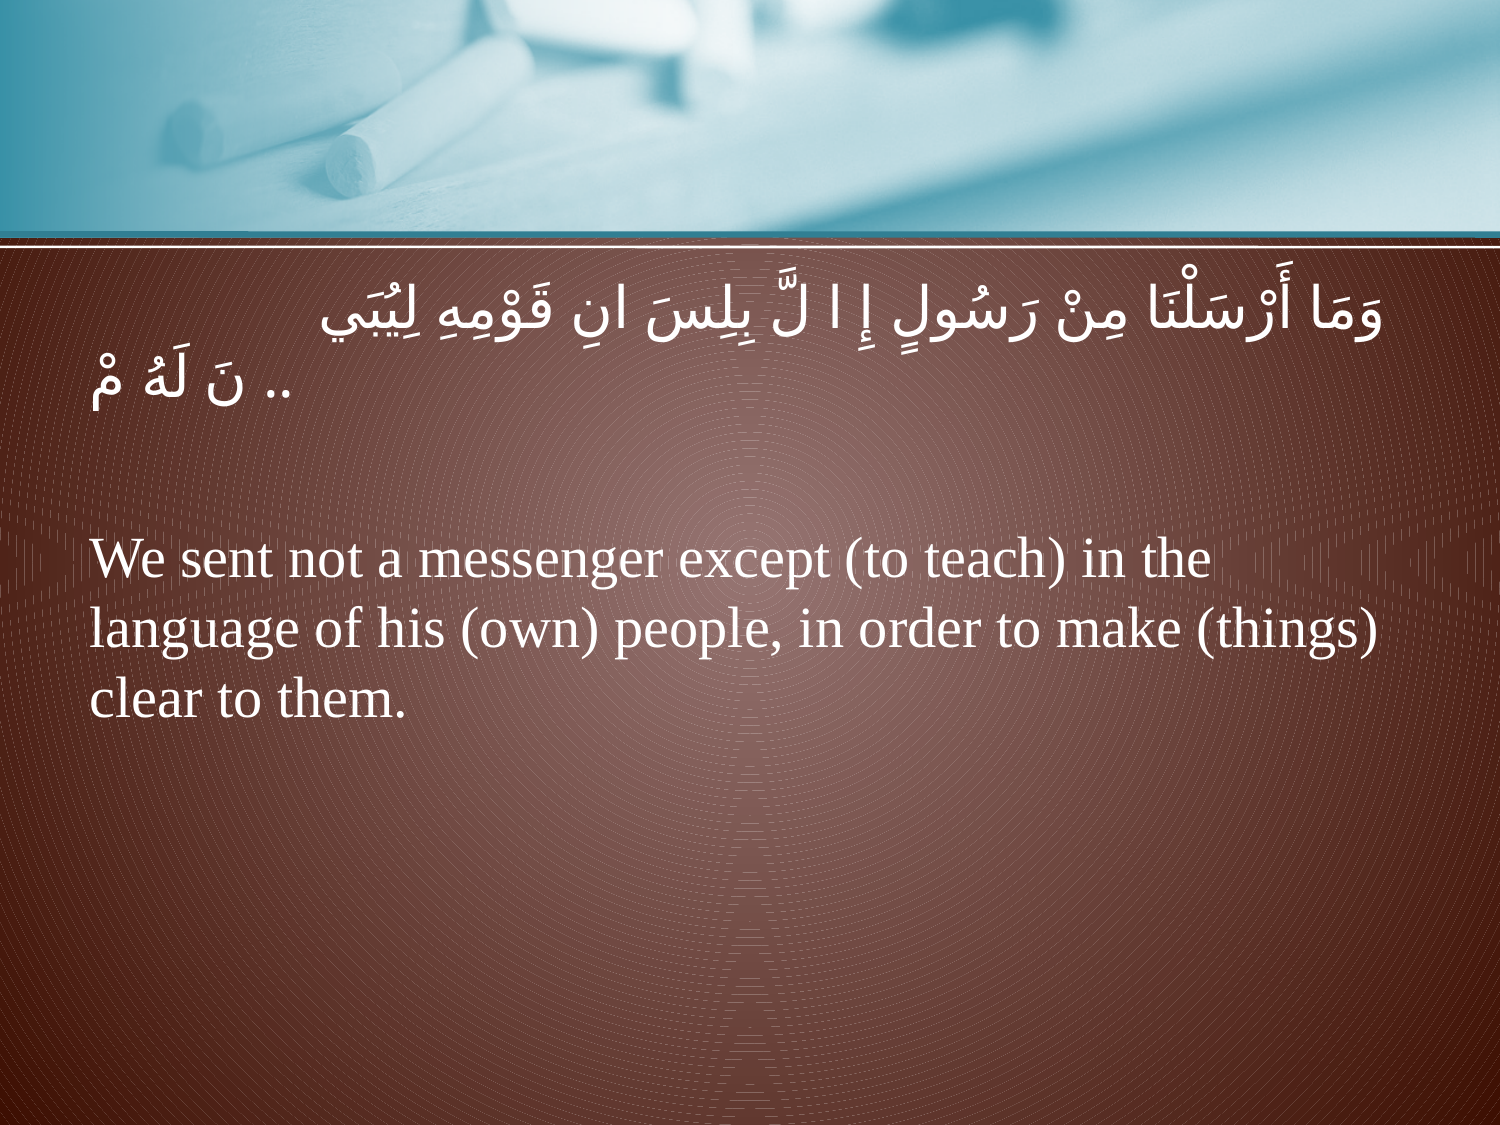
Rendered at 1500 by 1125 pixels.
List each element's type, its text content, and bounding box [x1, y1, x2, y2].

list وَمَا أَرْسَلْنَا مِنْ رَسُولٍ إِ ا لَّ بِلِسَ انِ قَوْمِهِ لِيُبَي نَ لَهُ مْ .. We sent not a messenger except (to teach) in the language of his (own) people, in order to make (things) clear to them. [75, 262, 1425, 1005]
